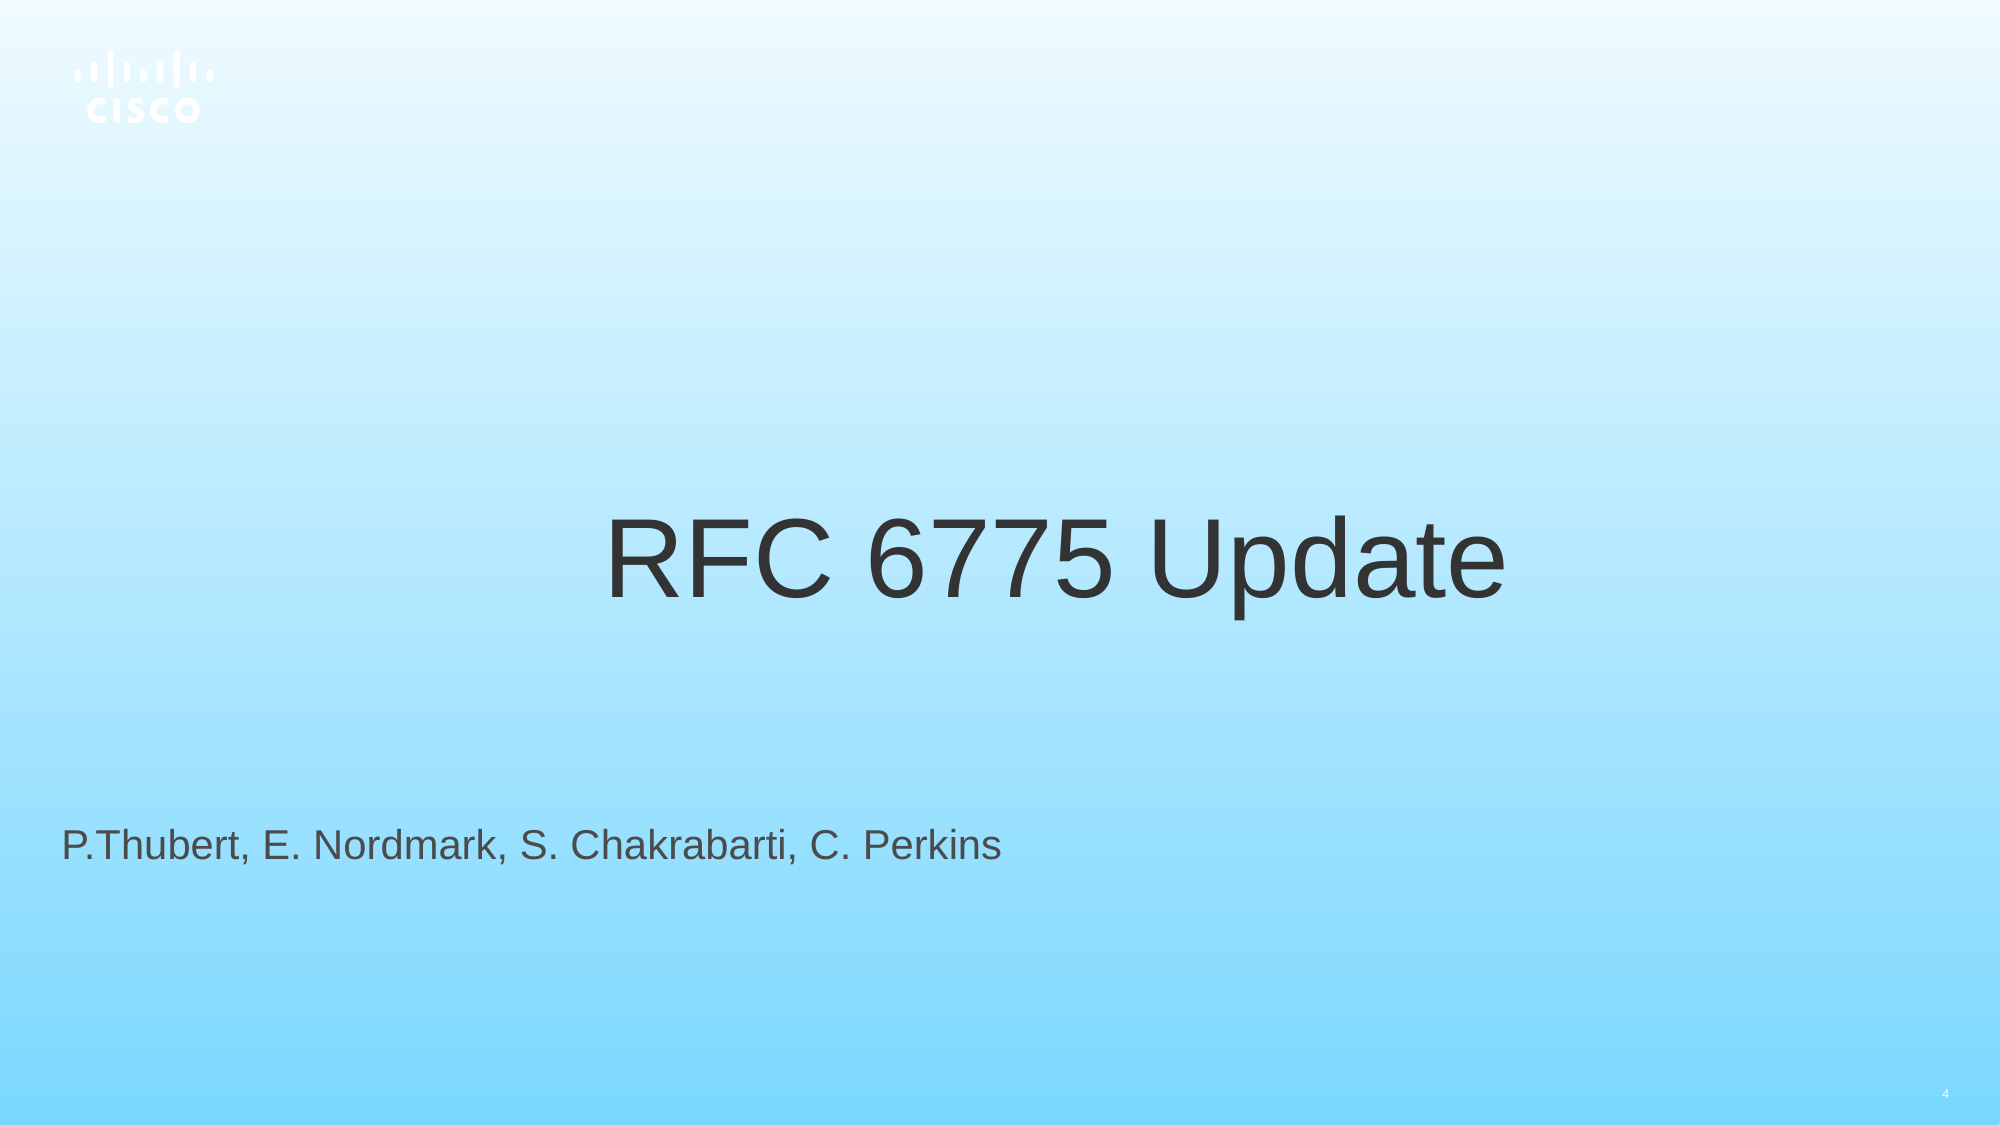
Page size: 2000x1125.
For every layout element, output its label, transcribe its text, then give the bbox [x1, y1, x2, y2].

title RFC 6775 Update [234, 264, 1880, 678]
subtitle P.Thubert, E. Nordmark, S. Chakrabarti, C. Perkins [46, 807, 1574, 877]
